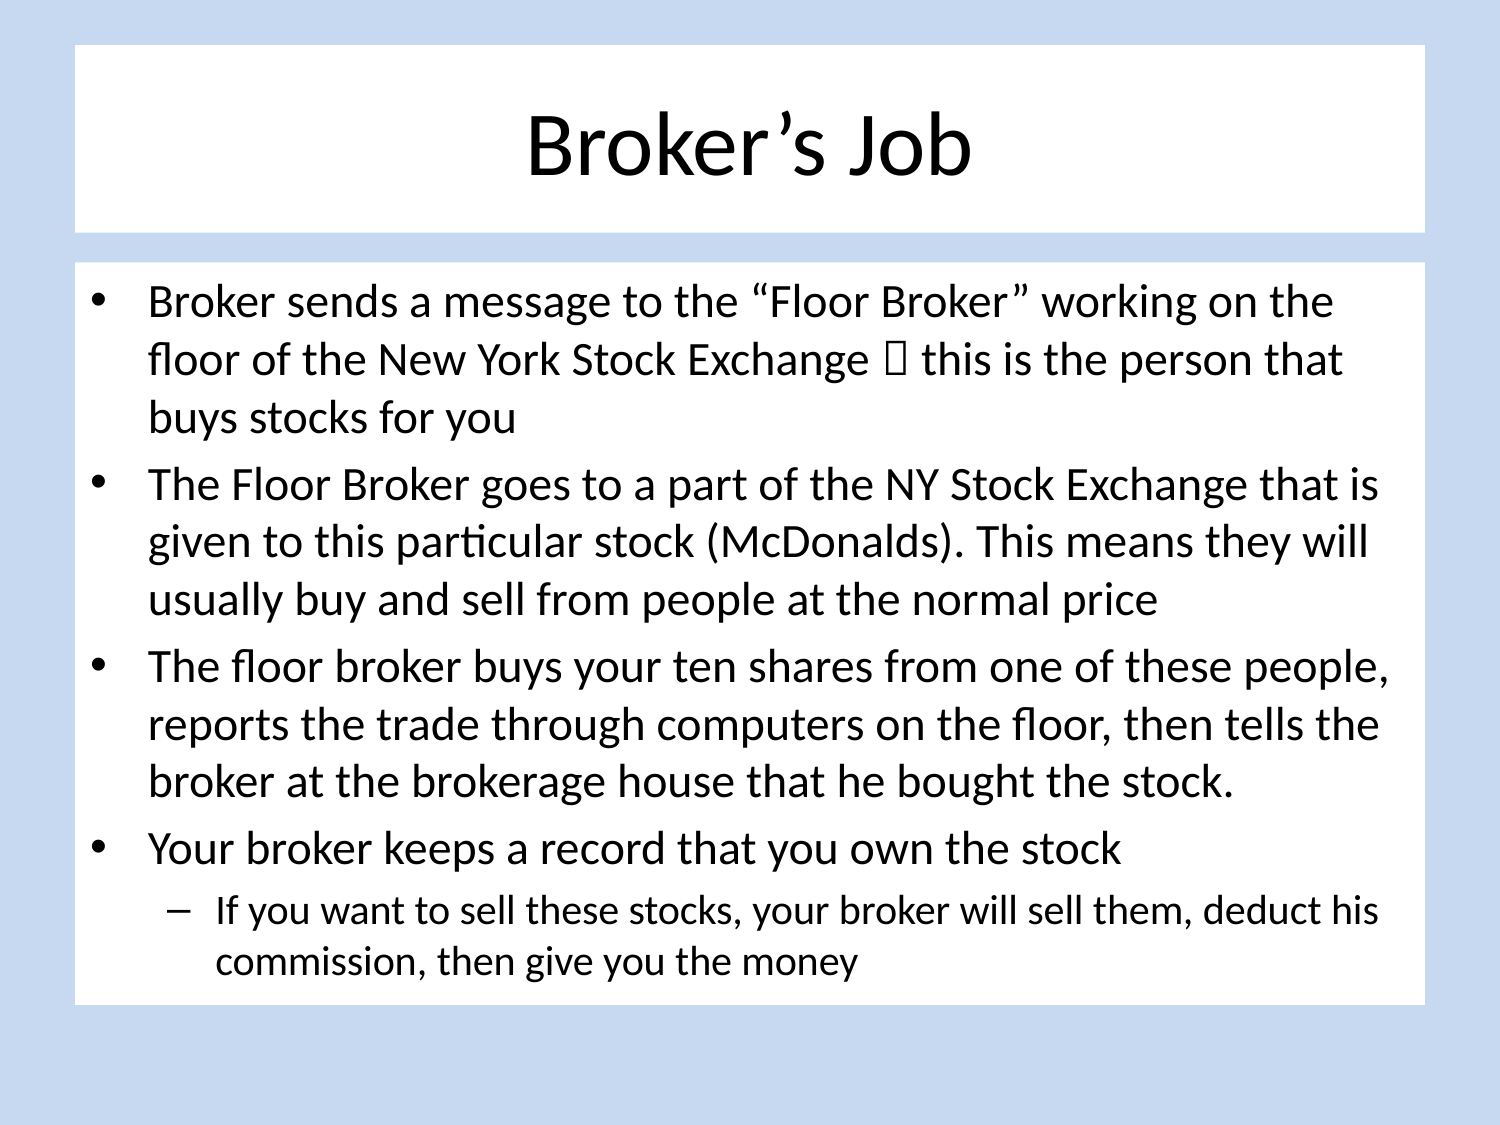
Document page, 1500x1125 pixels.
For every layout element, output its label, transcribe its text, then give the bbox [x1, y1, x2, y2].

list Broker sends a message to the “Floor Broker” working on the floor of the New York Stock Exchange  this is the person that buys stocks for you The Floor Broker goes to a part of the NY Stock Exchange that is given to this particular stock (McDonalds). This means they will usually buy and sell from people at the normal price The floor broker buys your ten shares from one of these people, reports the trade through computers on the floor, then tells the broker at the brokerage house that he bought the stock. Your broker keeps a record that you own the stock If you want to sell these stocks, your broker will sell them, deduct his commission, then give you the money [75, 262, 1425, 1005]
title Broker’s Job [75, 45, 1425, 233]
